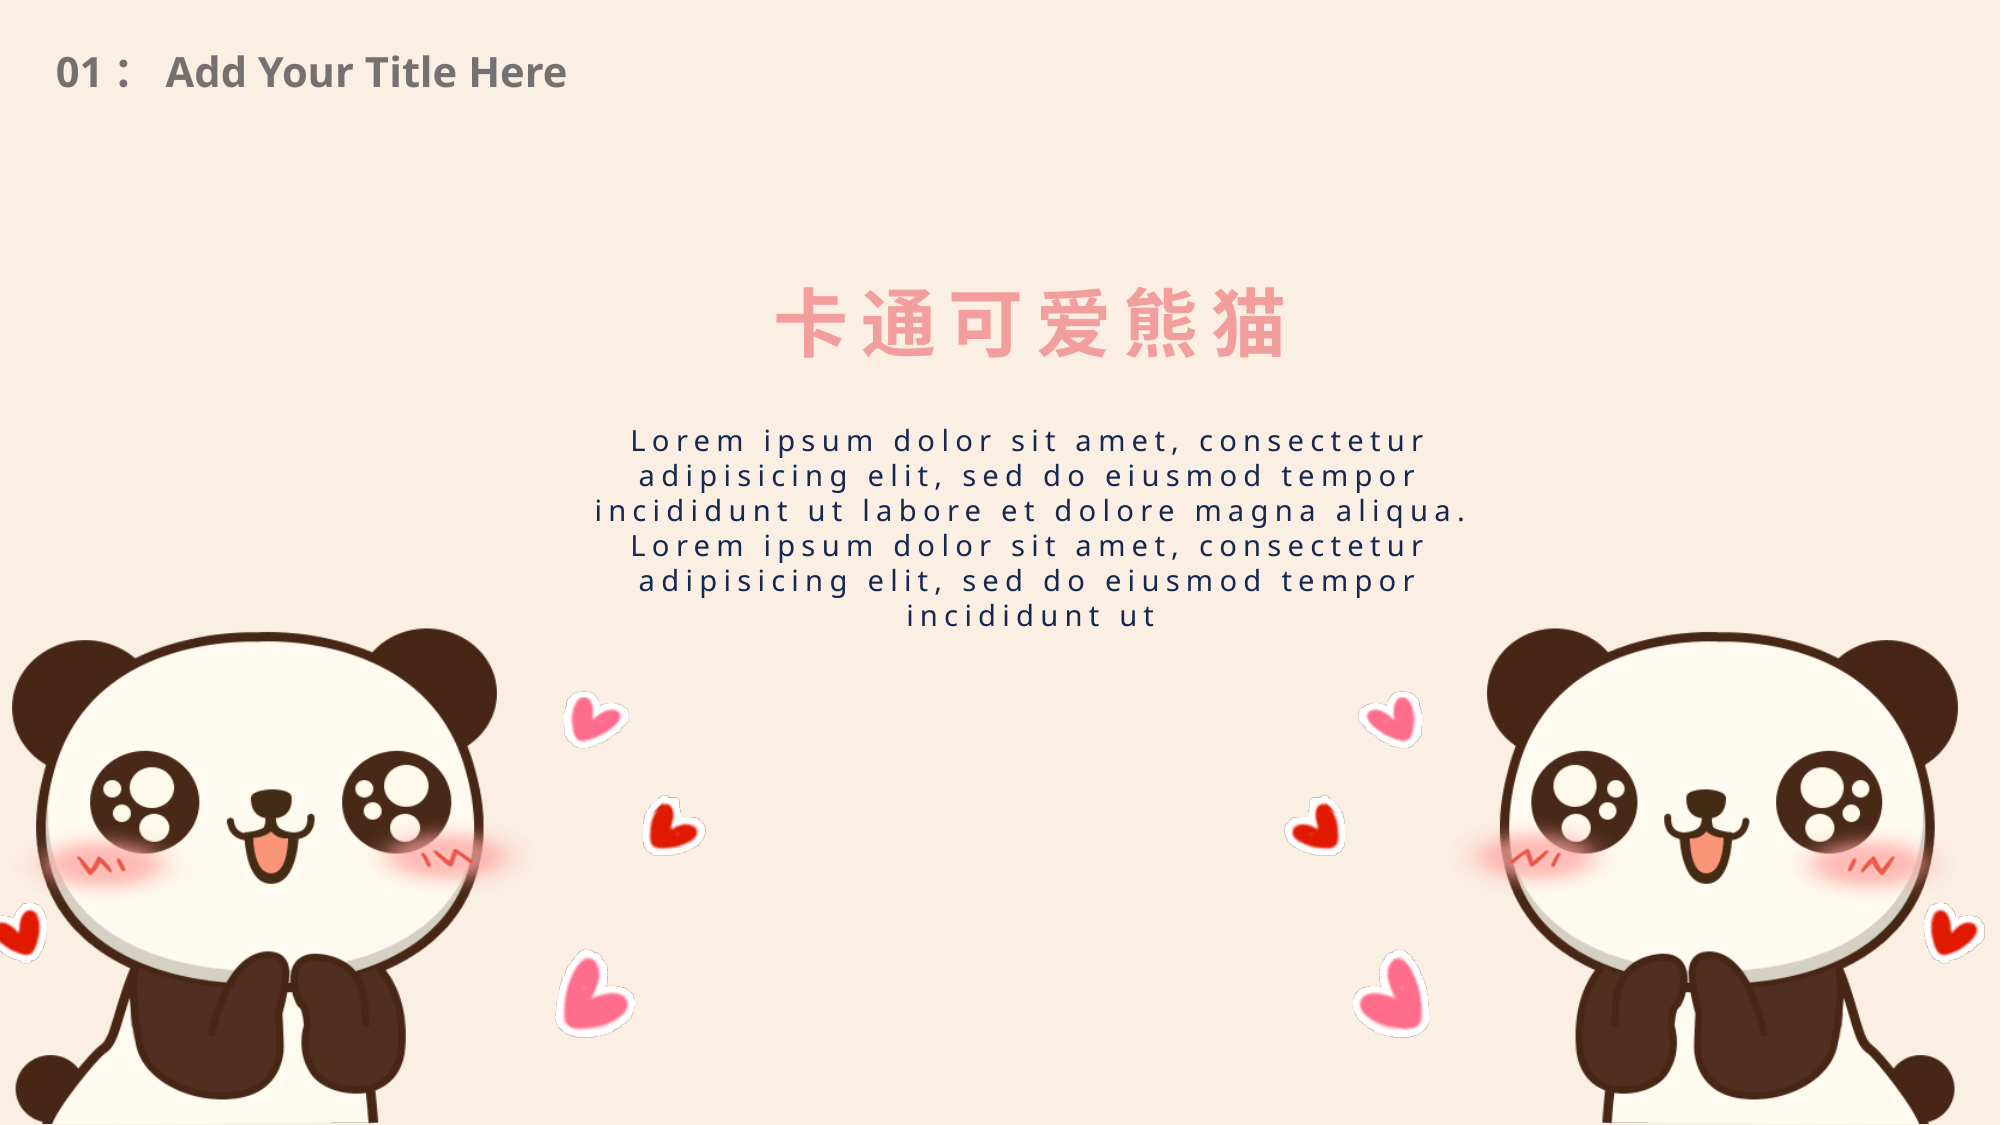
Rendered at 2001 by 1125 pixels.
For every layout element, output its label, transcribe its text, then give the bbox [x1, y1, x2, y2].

picture [1254, 587, 2000, 1124]
picture [0, 587, 737, 1124]
text_box 卡通可爱熊猫 [726, 269, 1335, 374]
text_box 01：Add Your Title Here [41, 38, 1118, 104]
text_box Lorem ipsum dolor sit amet, consectetur adipisicing elit, sed do eiusmod tempor incididunt ut labore et dolore magna aliqua. Lorem ipsum dolor sit amet, consectetur adipisicing elit, sed do eiusmod tempor incididunt ut [535, 414, 1526, 640]
